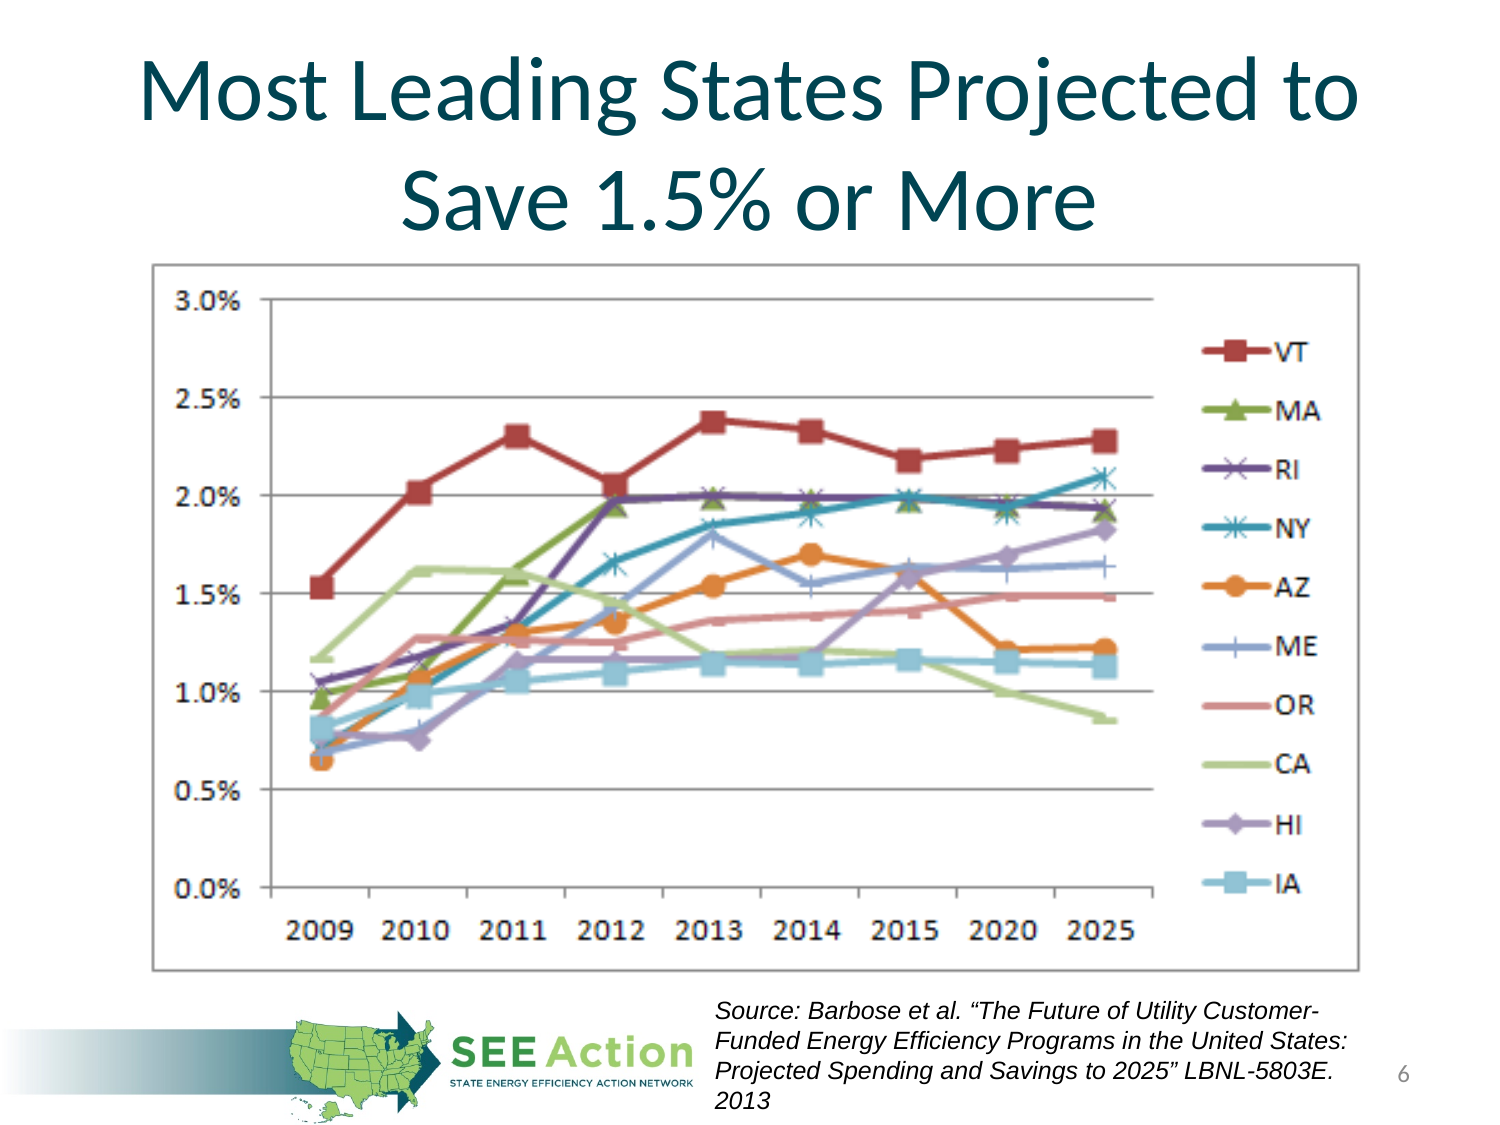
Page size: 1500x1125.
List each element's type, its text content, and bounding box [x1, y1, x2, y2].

text_box Source: Barbose et al. “The Future of Utility Customer-Funded Energy Efficiency Programs in the United States: Projected Spending and Savings to 2025” LBNL-5803E. 2013 [699, 987, 1400, 1122]
picture [0, 1010, 713, 1125]
title Most Leading States Projected to Save 1.5% or More [74, 44, 1426, 233]
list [149, 262, 1363, 976]
slide_number 5 [1400, 1042, 1425, 1103]
